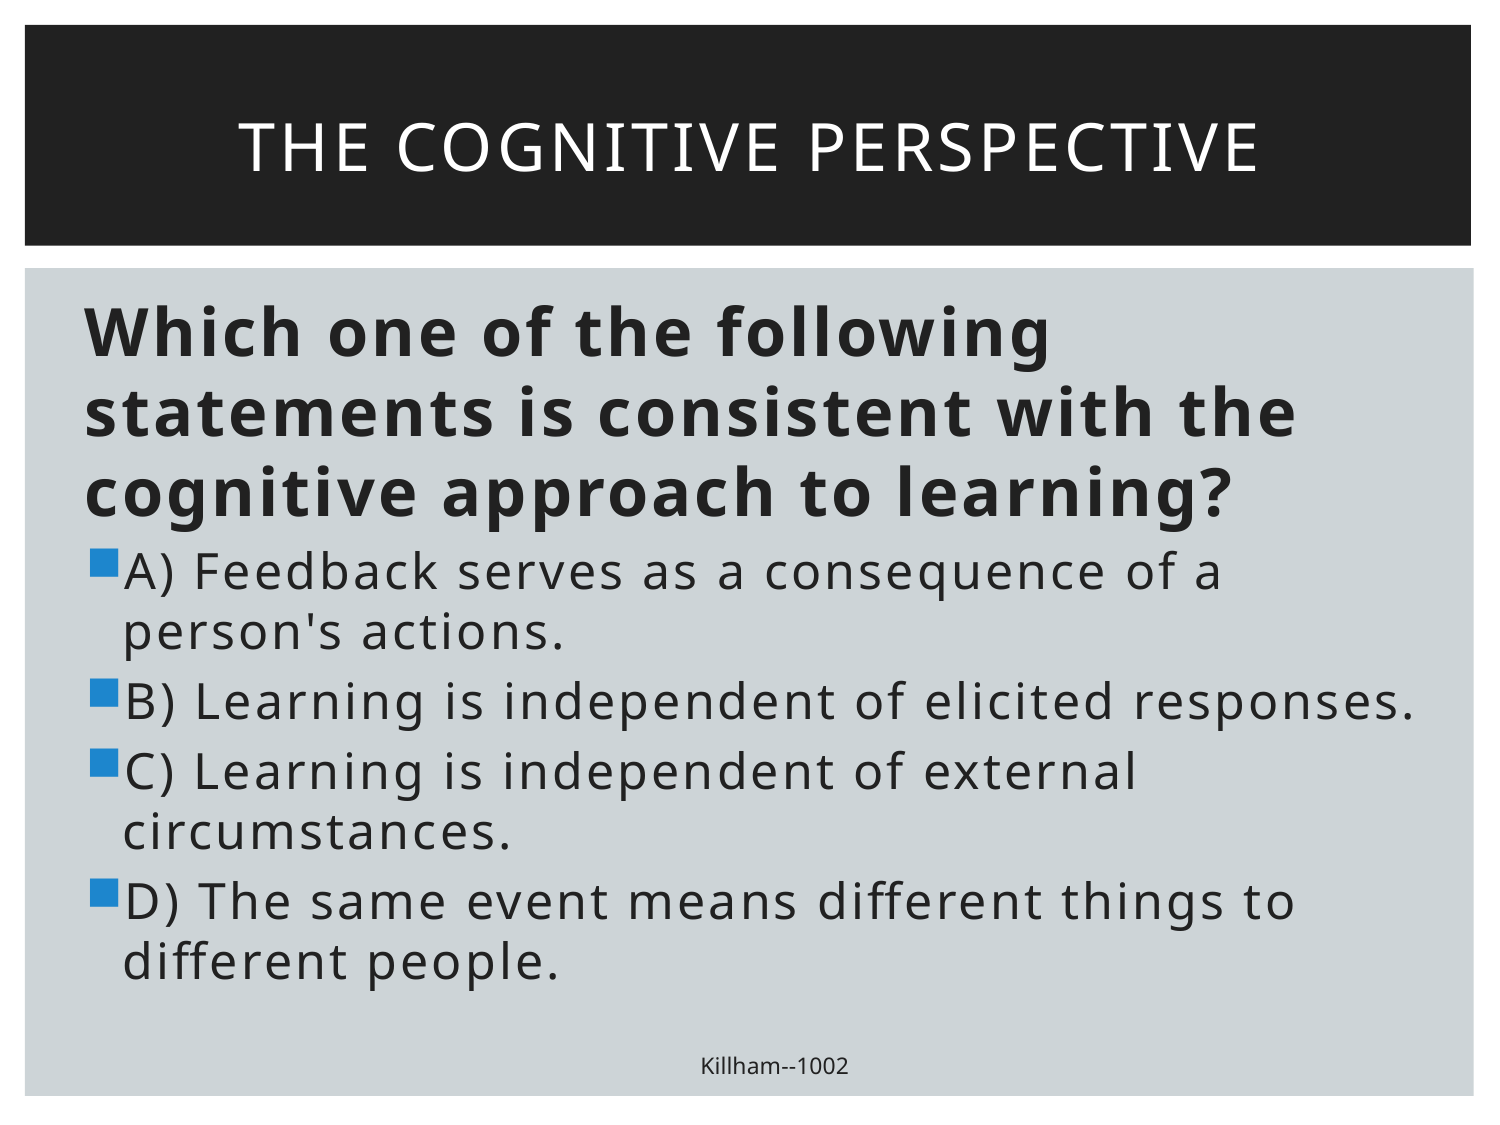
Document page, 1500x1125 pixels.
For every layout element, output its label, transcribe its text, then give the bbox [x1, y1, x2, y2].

title The cognitive perspective [62, 58, 1438, 232]
footer Killham--1002 [500, 1042, 1050, 1088]
list Which one of the following statements is consistent with the cognitive approach to learning? A) Feedback serves as a consequence of a person's actions. B) Learning is independent of elicited responses. C) Learning is independent of external circumstances. D) The same event means different things to different people. [62, 281, 1442, 1005]
